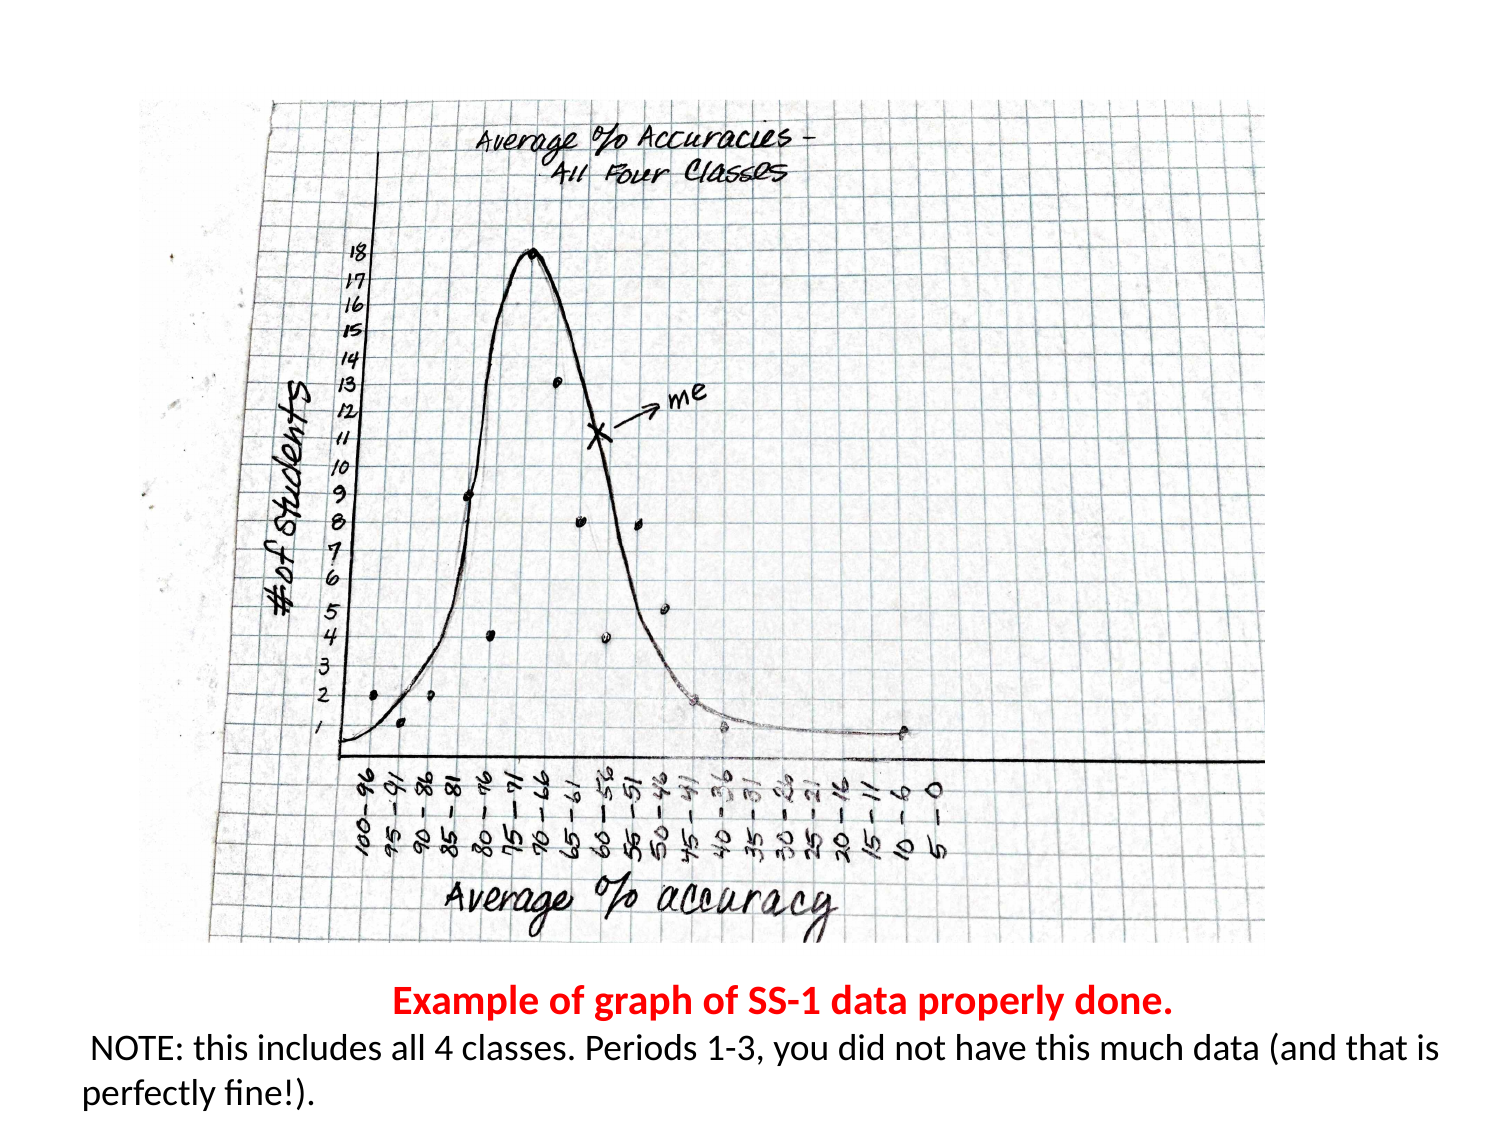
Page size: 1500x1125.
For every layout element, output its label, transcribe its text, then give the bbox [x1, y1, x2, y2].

text_box Example of graph of SS-1 data properly done. NOTE: this includes all 4 classes. Periods 1-3, you did not have this much data (and that is perfectly fine!). [66, 965, 1500, 1121]
picture [141, 0, 1264, 1085]
